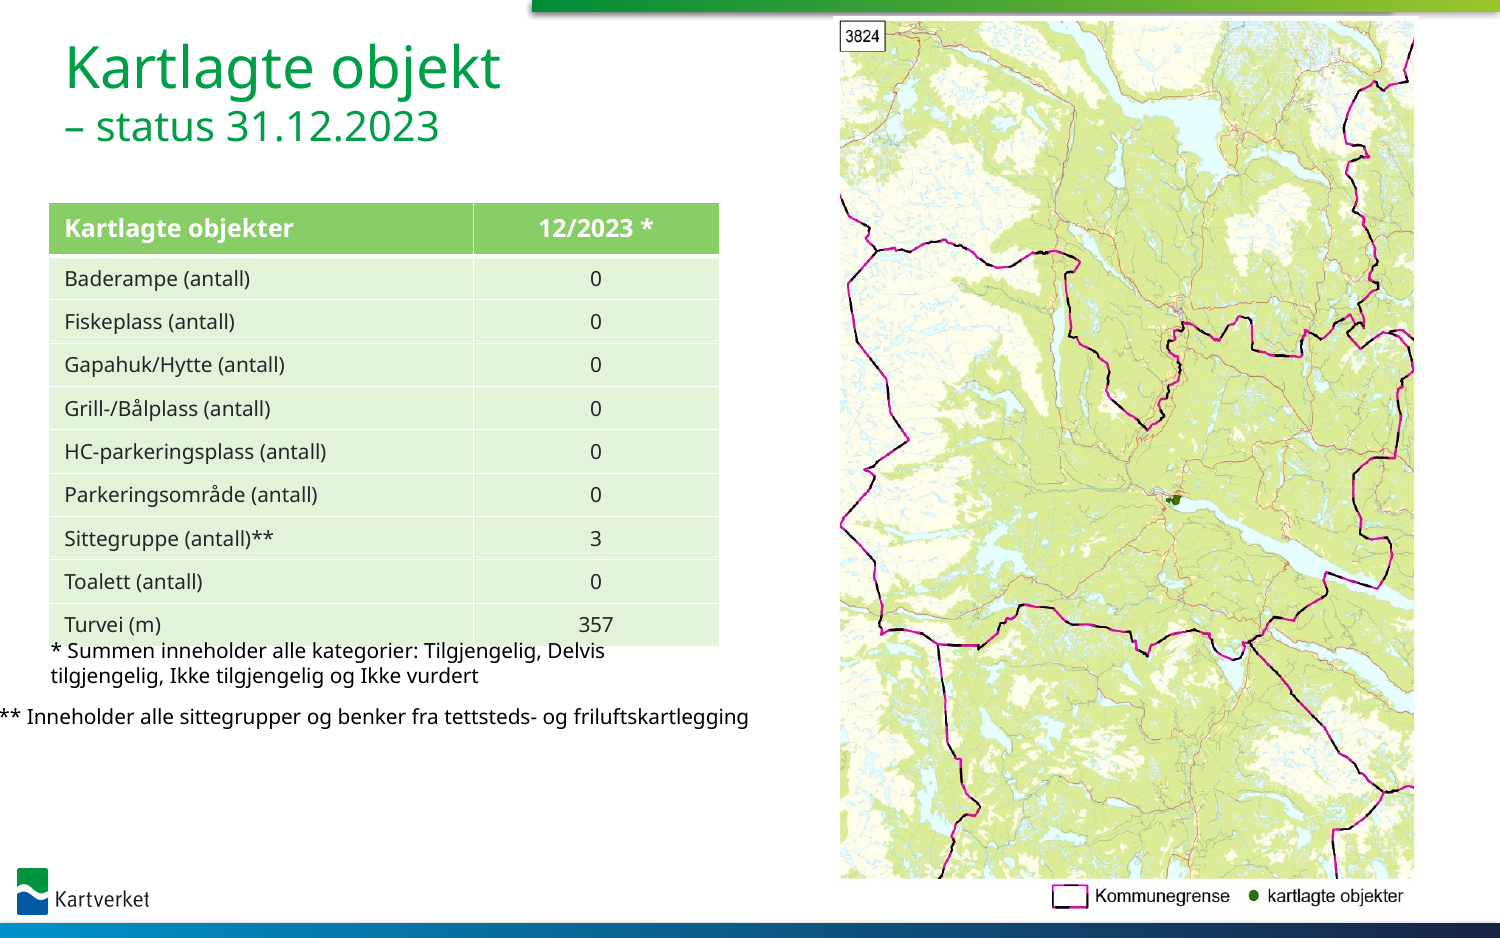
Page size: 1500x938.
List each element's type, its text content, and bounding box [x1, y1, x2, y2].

table_cell Gapahuk/Hytte (antall) [49, 344, 473, 386]
table_cell Baderampe (antall) [49, 258, 473, 299]
table_cell 357 [474, 604, 719, 630]
table_cell 3 [474, 517, 719, 559]
text_box * Summen inneholder alle kategorier: Tilgjengelig, Delvis tilgjengelig, Ikke tilgjengelig og Ikke vurdert [35, 630, 721, 696]
text_box Kartlagte objekt – status 31.12.2023 [49, 26, 828, 158]
table_cell 0 [474, 300, 719, 343]
table_cell Fiskeplass (antall) [49, 300, 473, 343]
table_cell 0 [474, 430, 719, 473]
table_cell 0 [474, 474, 719, 516]
text_box ** Inneholder alle sittegrupper og benker fra tettsteds- og friluftskartlegging [0, 696, 765, 736]
table_cell 0 [474, 387, 719, 429]
table_cell 0 [474, 560, 719, 603]
table_cell 0 [474, 344, 719, 386]
picture [833, 16, 1419, 913]
text_box Kartlagte objekt – status 31.12.2023 [1424, 26, 1431, 158]
table_cell Turvei (m) [49, 604, 473, 630]
table_cell 0 [474, 258, 719, 299]
table_header Kartlagte objekter [49, 203, 473, 254]
table_cell HC-parkeringsplass (antall) [49, 430, 473, 473]
table_cell Grill-/Bålplass (antall) [49, 387, 473, 429]
table_cell Toalett (antall) [49, 560, 473, 603]
table_header 12/2023 * [474, 203, 719, 254]
table_cell Sittegruppe (antall)** [49, 517, 473, 559]
table_cell Parkeringsområde (antall) [49, 474, 473, 516]
